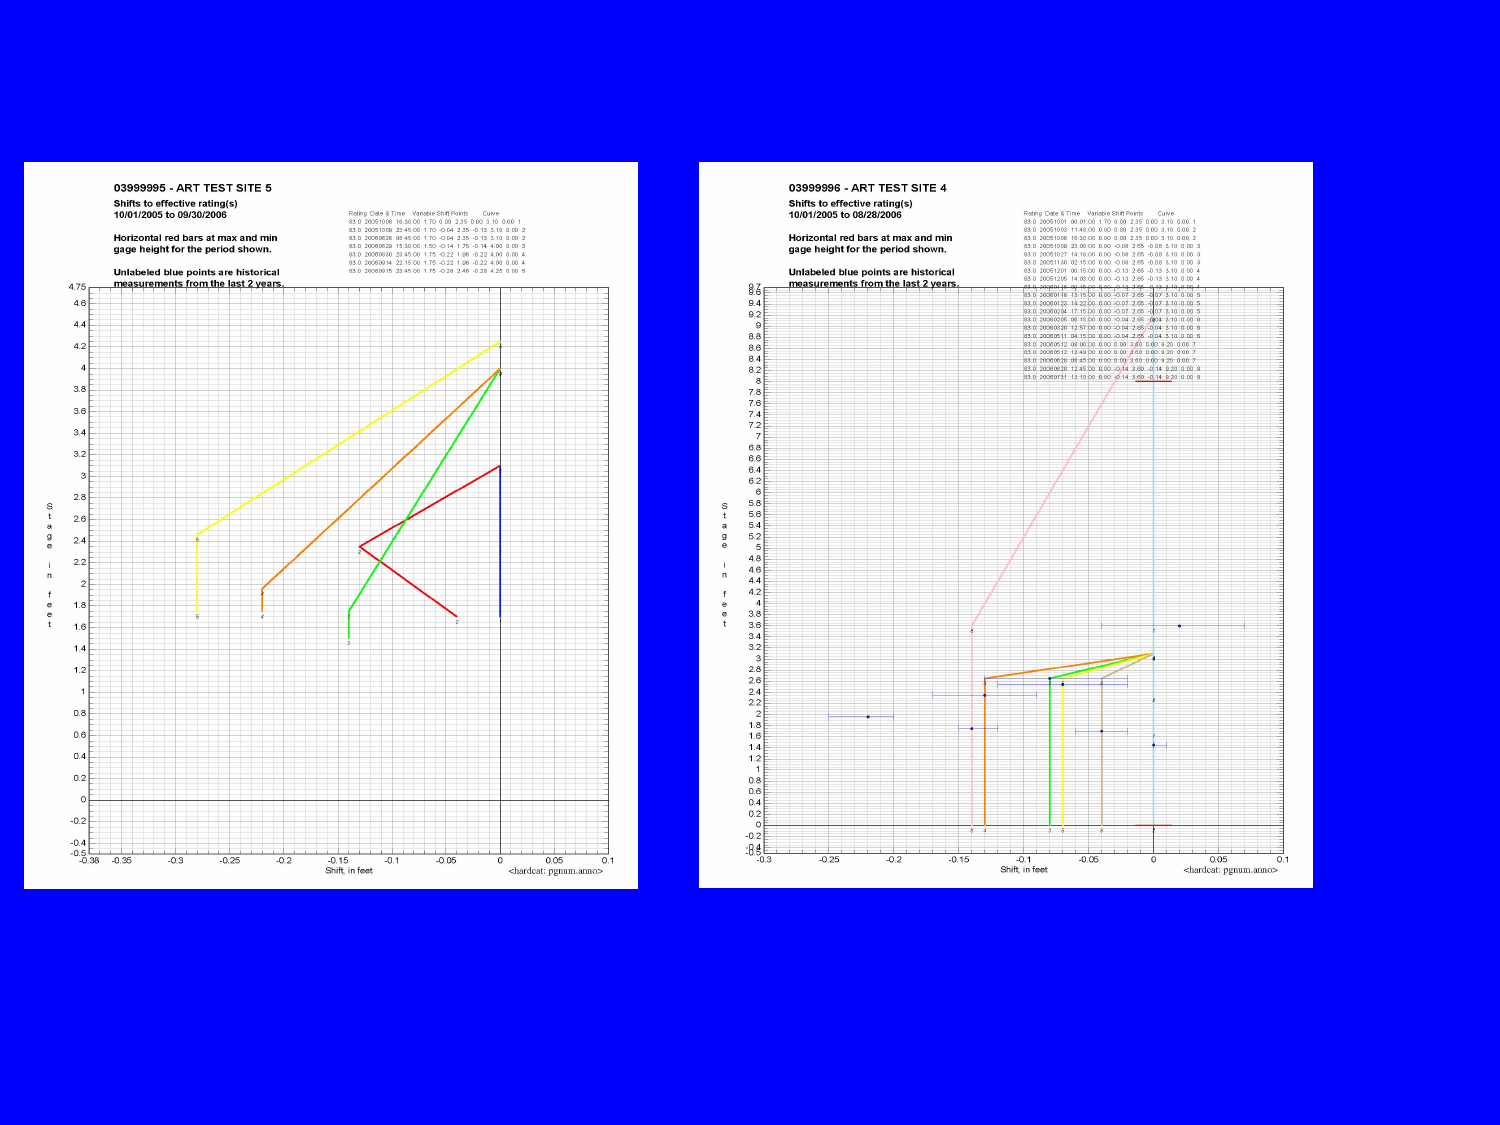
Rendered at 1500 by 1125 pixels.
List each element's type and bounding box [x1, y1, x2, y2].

picture [699, 162, 1313, 888]
picture [24, 162, 638, 889]
